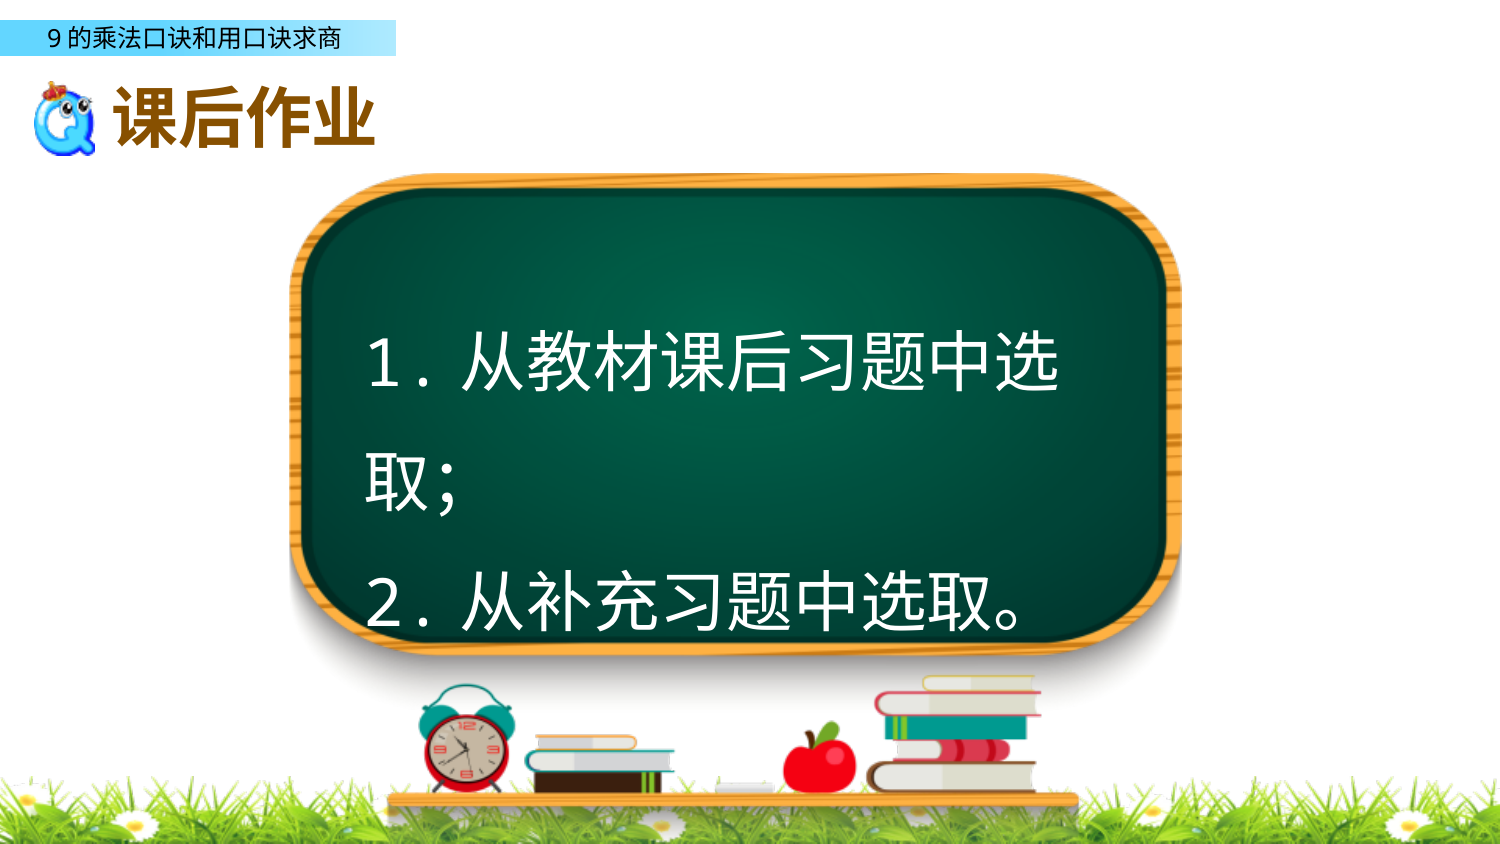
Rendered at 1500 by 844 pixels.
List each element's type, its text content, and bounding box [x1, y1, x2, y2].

picture [0, 173, 1500, 844]
picture [34, 80, 96, 157]
text_box 课后作业 [100, 69, 404, 161]
